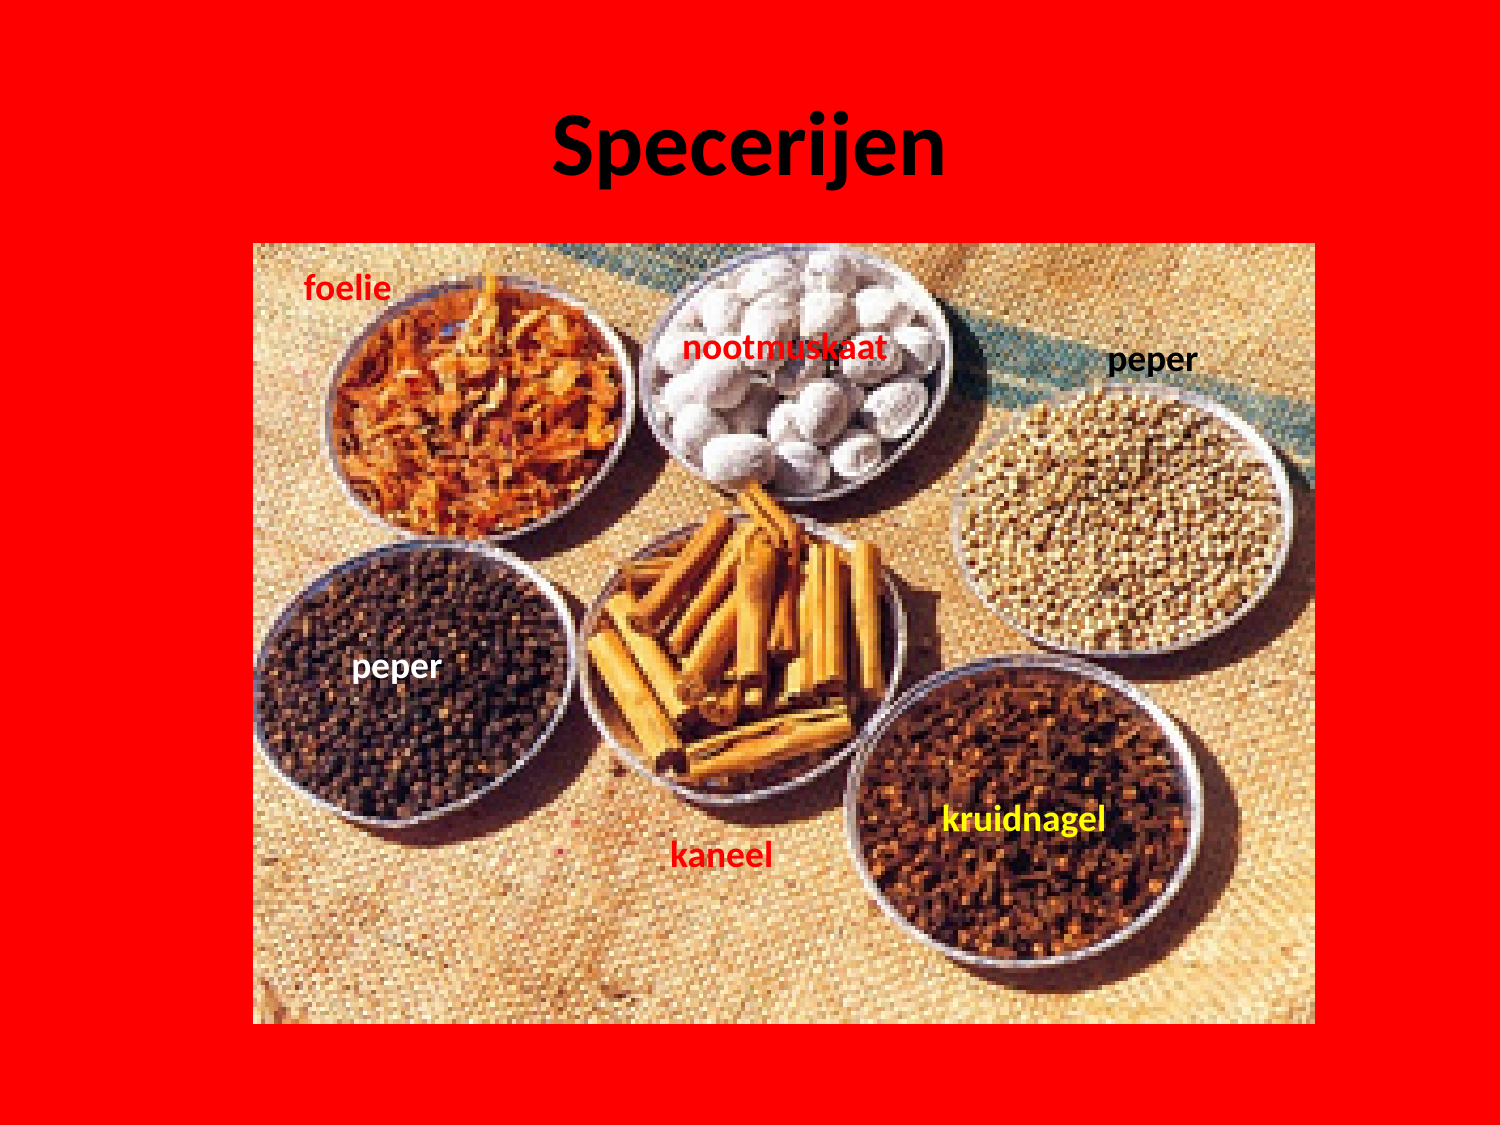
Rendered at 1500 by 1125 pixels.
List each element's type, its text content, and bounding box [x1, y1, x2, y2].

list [253, 243, 1315, 1025]
title Specerijen [75, 45, 1425, 233]
